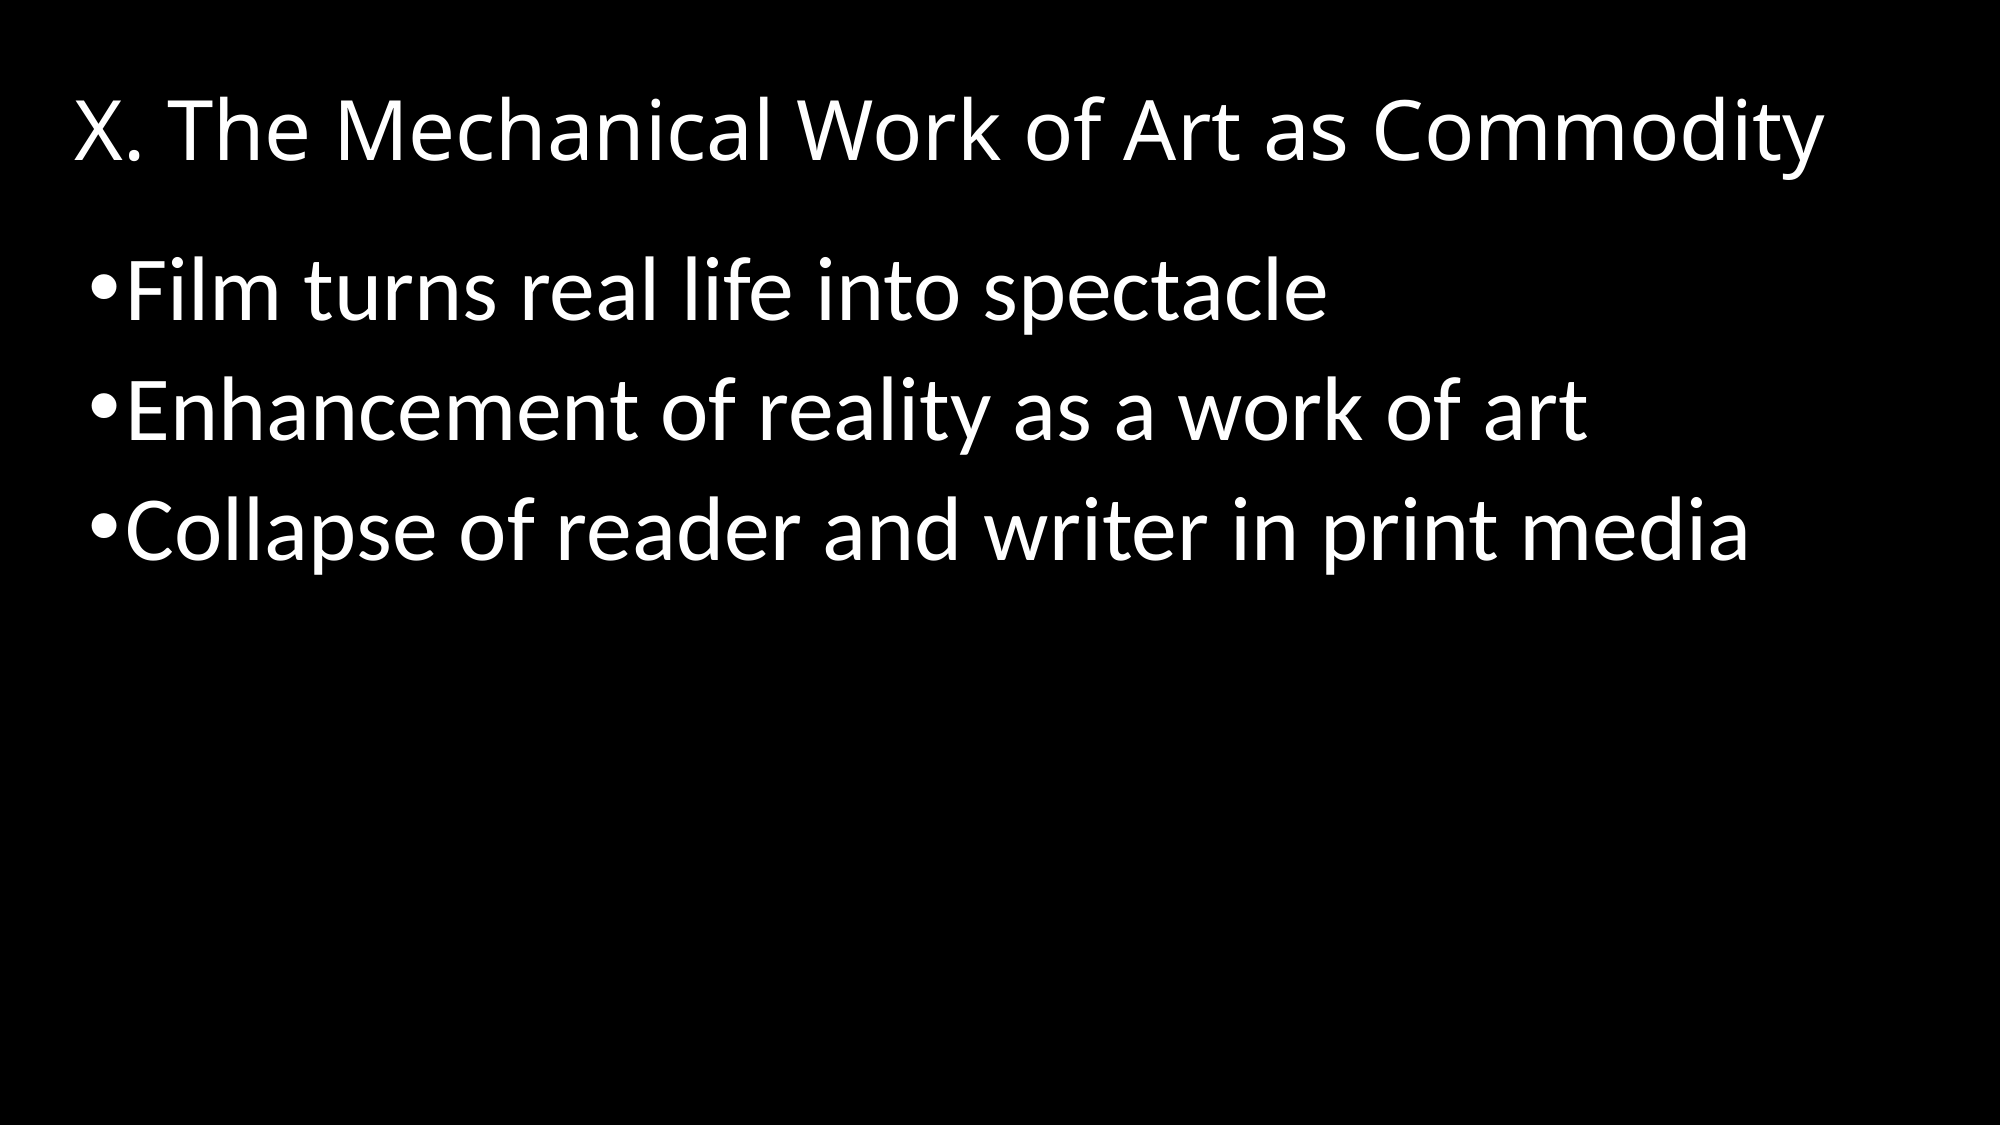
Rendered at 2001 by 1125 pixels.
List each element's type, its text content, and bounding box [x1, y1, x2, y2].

list Film turns real life into spectacle Enhancement of reality as a work of art Collapse of reader and writer in print media [73, 233, 1912, 1066]
title X. The Mechanical Work of Art as Commodity [59, 59, 1898, 208]
